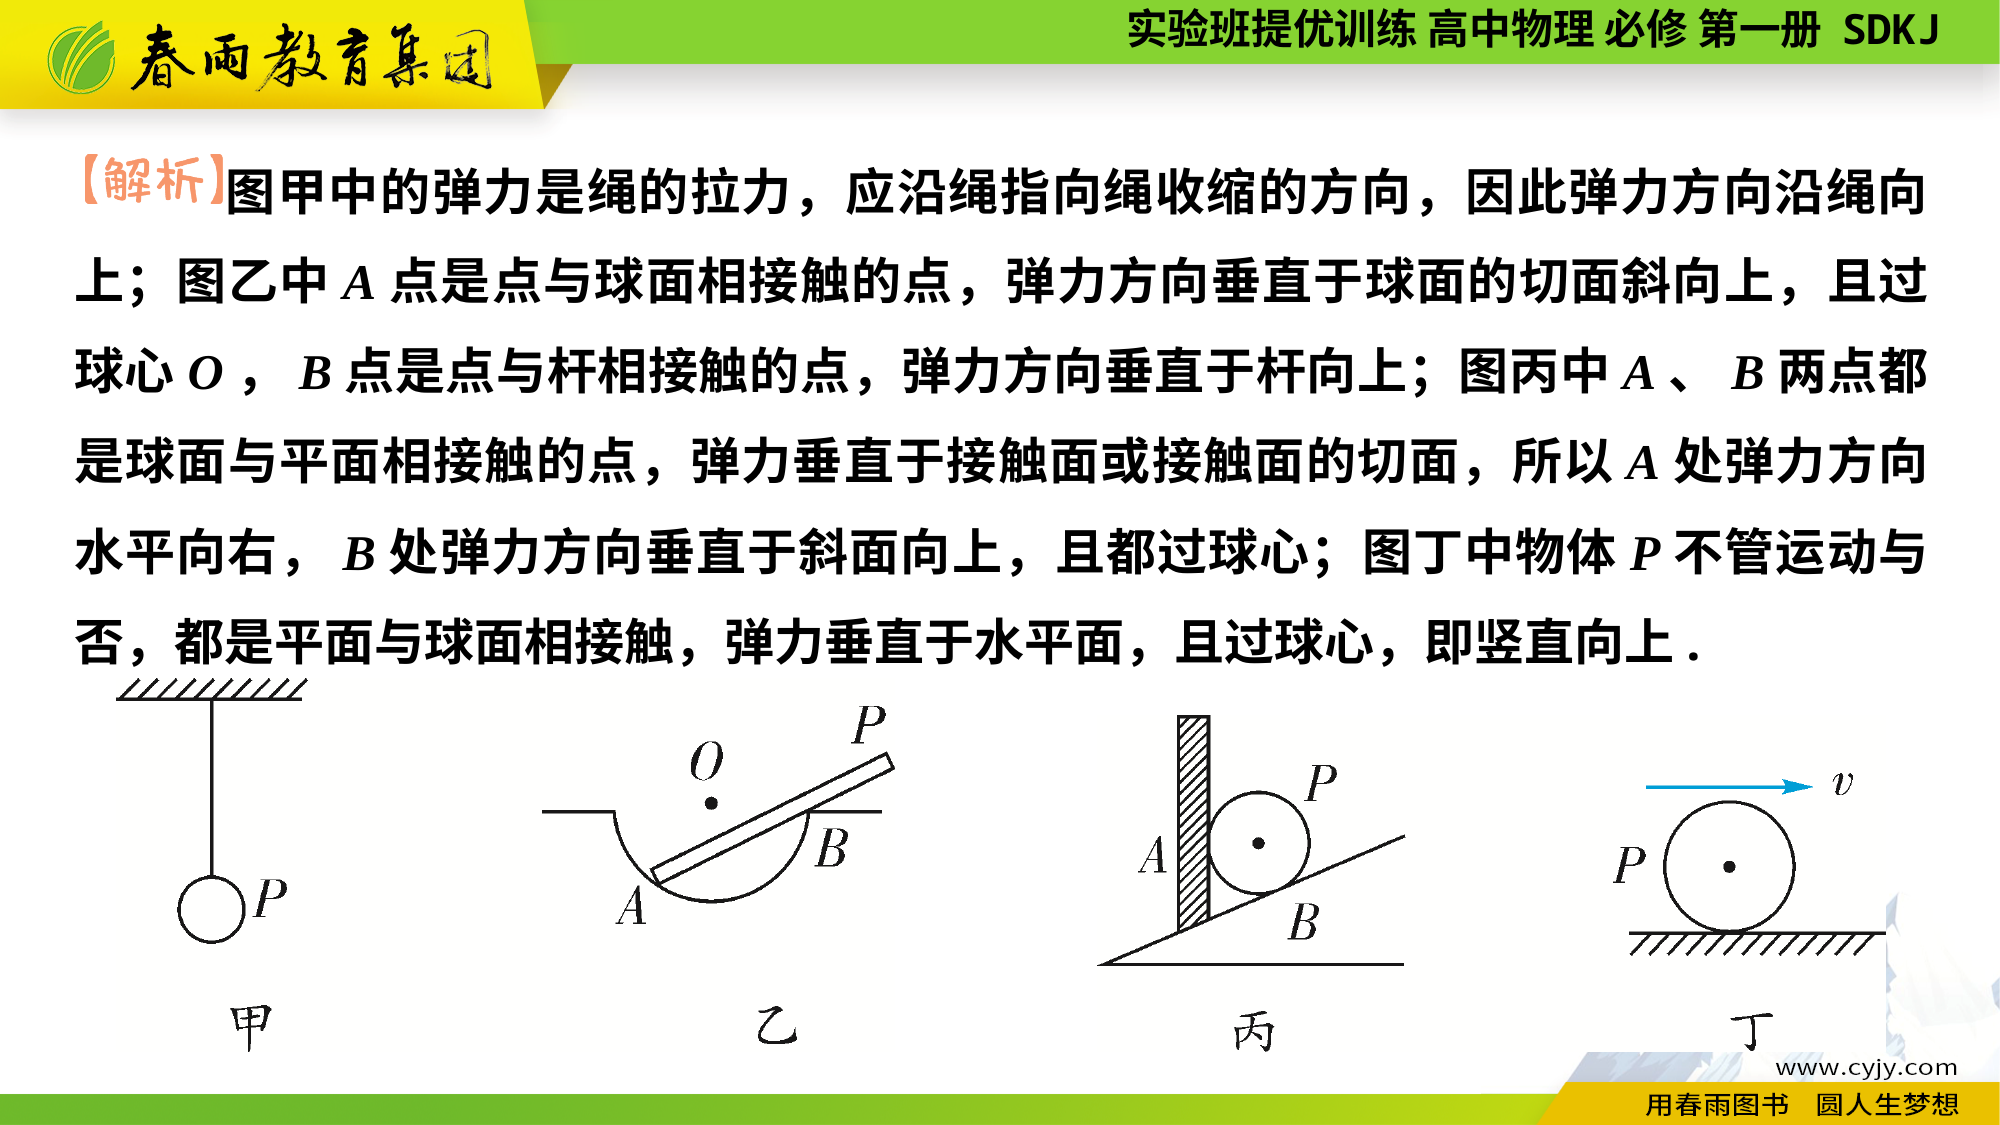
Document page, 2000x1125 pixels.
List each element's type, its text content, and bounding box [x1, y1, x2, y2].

picture [0, 0, 2000, 1125]
list 图甲中的弹力是绳的拉力，应沿绳指向绳收缩的方向，因此弹力方向沿绳向上；图乙中A点是点与球面相接触的点，弹力方向垂直于球面的切面斜向上，且过球心O，B点是点与杆相接触的点，弹力方向垂直于杆向上；图丙中A、B两点都是球面与平面相接触的点，弹力垂直于接触面或接触面的切面，所以A处弹力方向水平向右，B处弹力方向垂直于斜面向上，且都过球心；图丁中物体P不管运动与否，都是平面与球面相接触，弹力垂直于水平面，且过球心，即竖直向上. [59, 122, 1944, 672]
